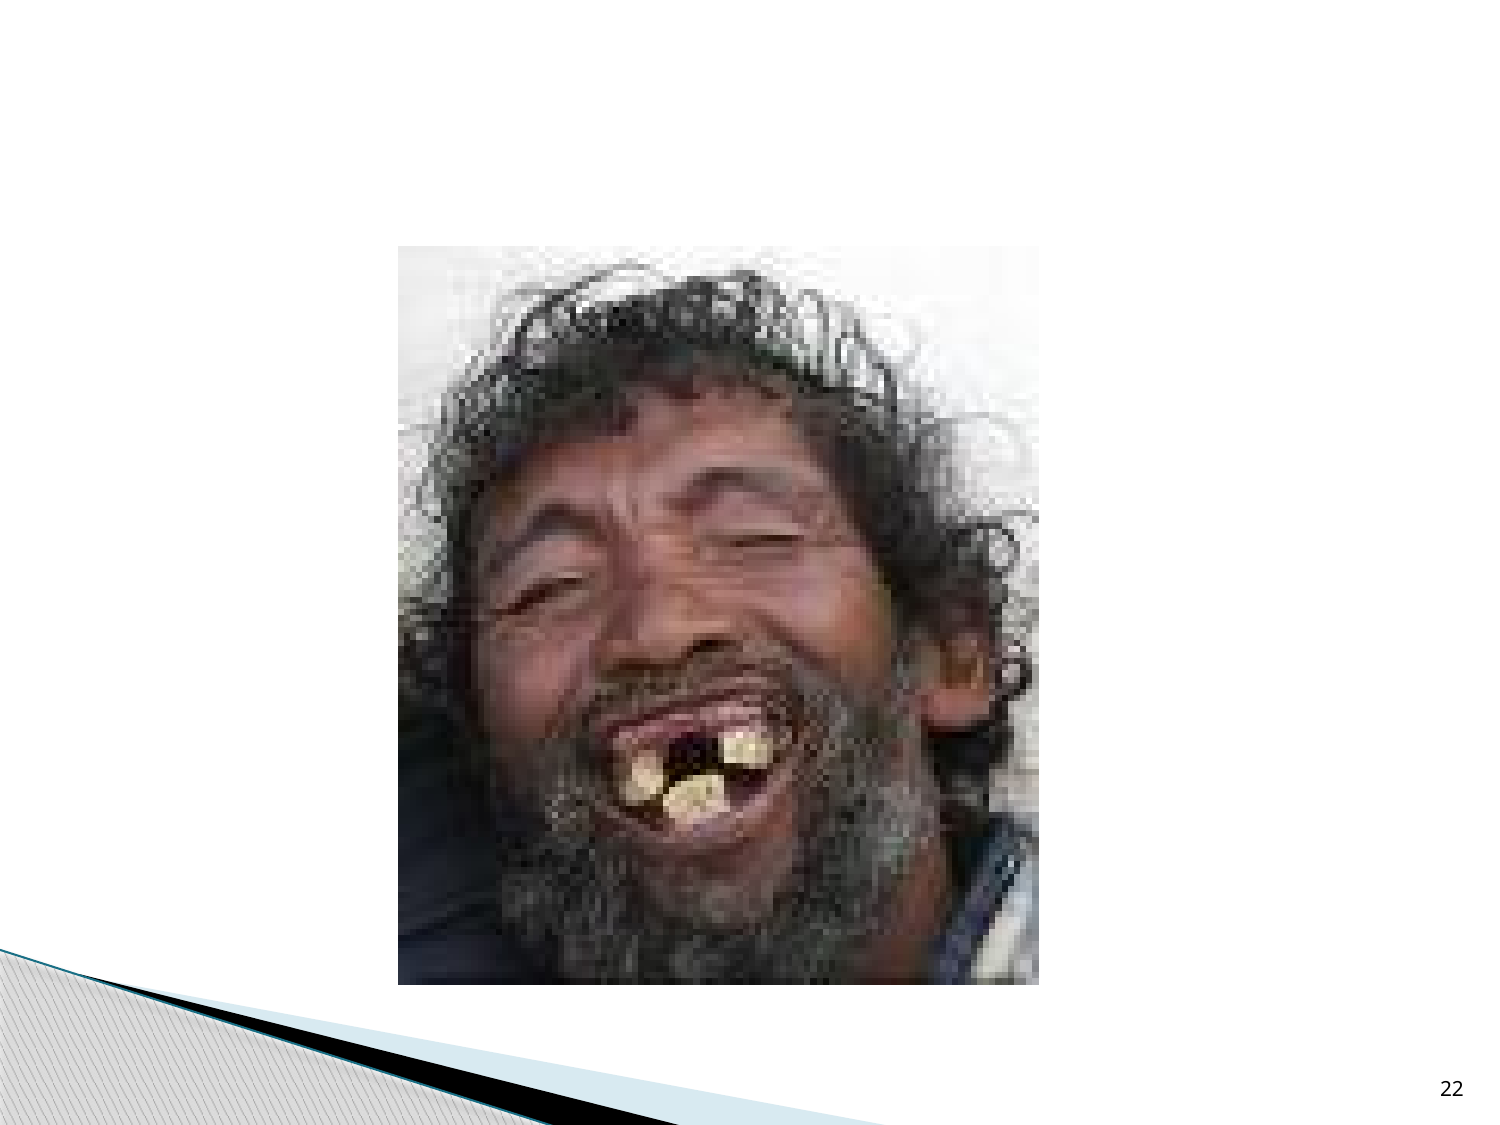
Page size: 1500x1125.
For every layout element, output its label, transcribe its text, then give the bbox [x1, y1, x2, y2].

picture [398, 245, 1039, 985]
slide_number 22 [1418, 1051, 1479, 1112]
